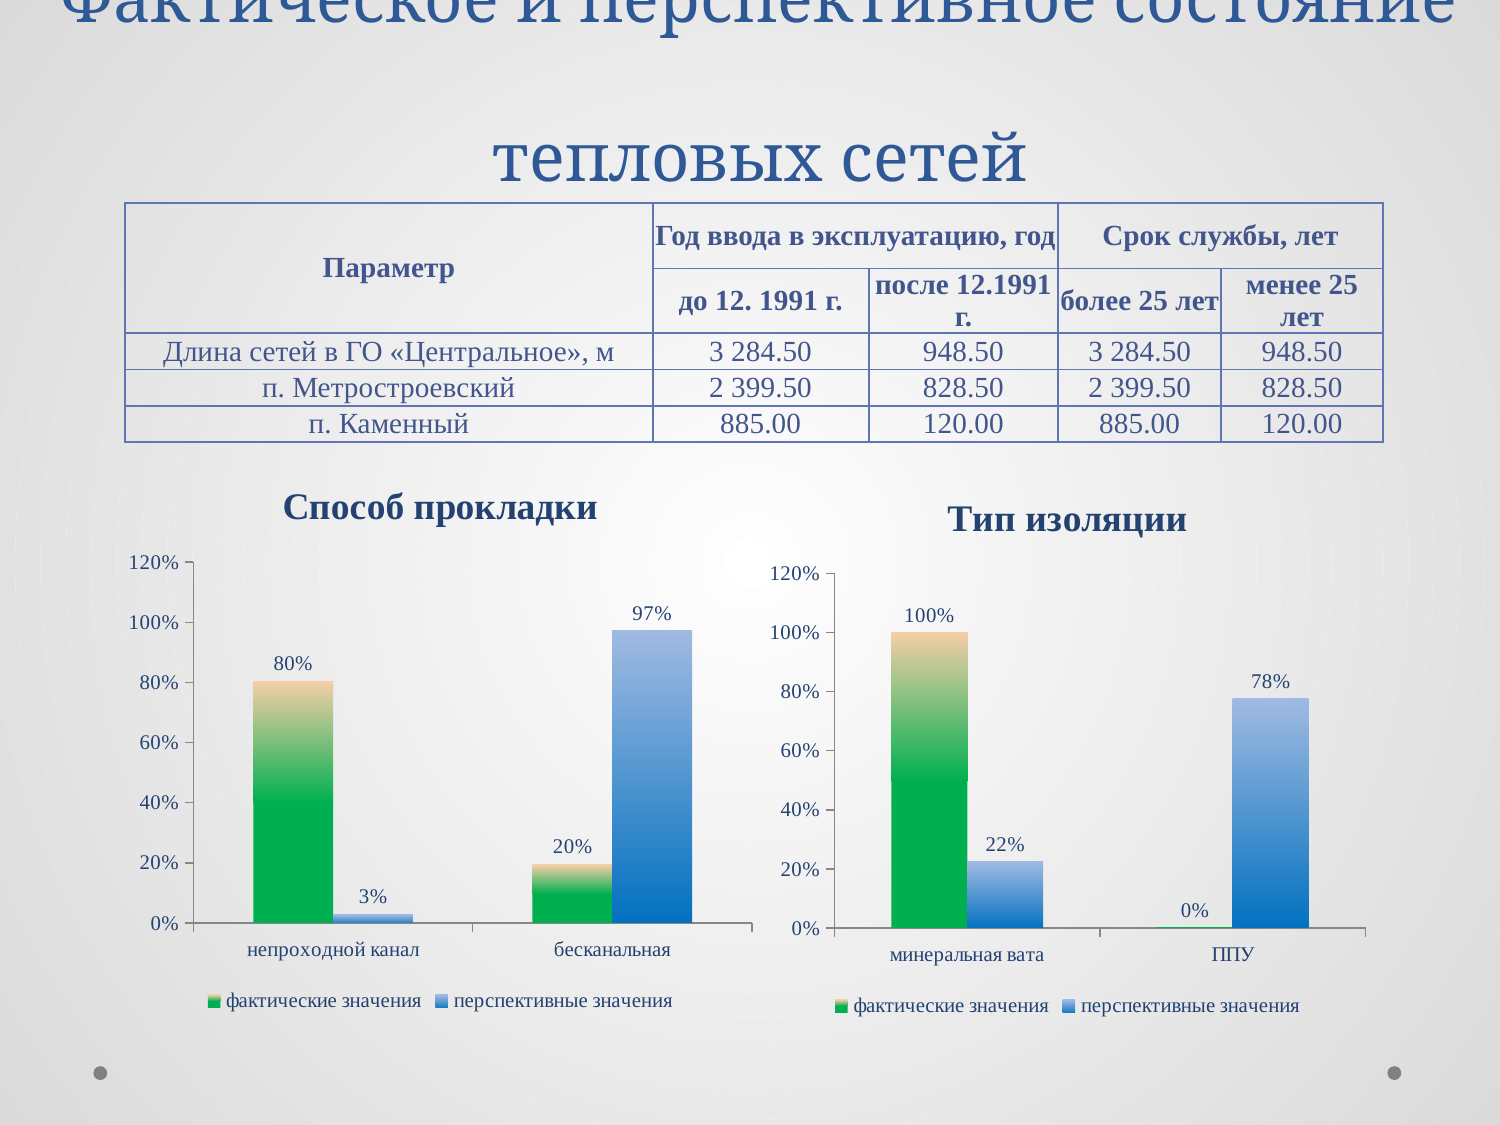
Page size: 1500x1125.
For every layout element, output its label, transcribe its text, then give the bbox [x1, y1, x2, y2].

chart [115, 456, 1379, 1024]
table_header Год ввода в эксплуатацию, год [654, 204, 1057, 268]
table_cell 2 399.50 [1059, 370, 1220, 405]
table_cell п. Метростроевский [126, 370, 652, 405]
table_cell 948.50 [870, 334, 1057, 369]
table_cell 3 284.50 [654, 334, 868, 369]
title Фактическое и перспективное состояние тепловых сетей [39, 45, 1481, 203]
table_cell 120.00 [870, 407, 1057, 441]
table_cell более 25 лет [1059, 269, 1220, 332]
table_cell 120.00 [1222, 407, 1382, 441]
table_cell 3 284.50 [1059, 334, 1220, 369]
table_cell 885.00 [654, 407, 868, 441]
table_cell п. Каменный [126, 407, 652, 441]
table_cell после 12.1991 г. [870, 269, 1057, 332]
table_cell 828.50 [870, 370, 1057, 405]
table_header Срок службы, лет [1059, 204, 1382, 268]
table_header Параметр [126, 204, 652, 332]
table_cell 2 399.50 [654, 370, 868, 405]
table_cell 948.50 [1222, 334, 1382, 369]
table_cell до 12. 1991 г. [654, 269, 868, 332]
table_cell Длина сетей в ГО «Центральное», м [126, 334, 652, 369]
table_cell 828.50 [1222, 370, 1382, 405]
table_cell менее 25 лет [1222, 269, 1382, 332]
table_cell 885.00 [1059, 407, 1220, 441]
